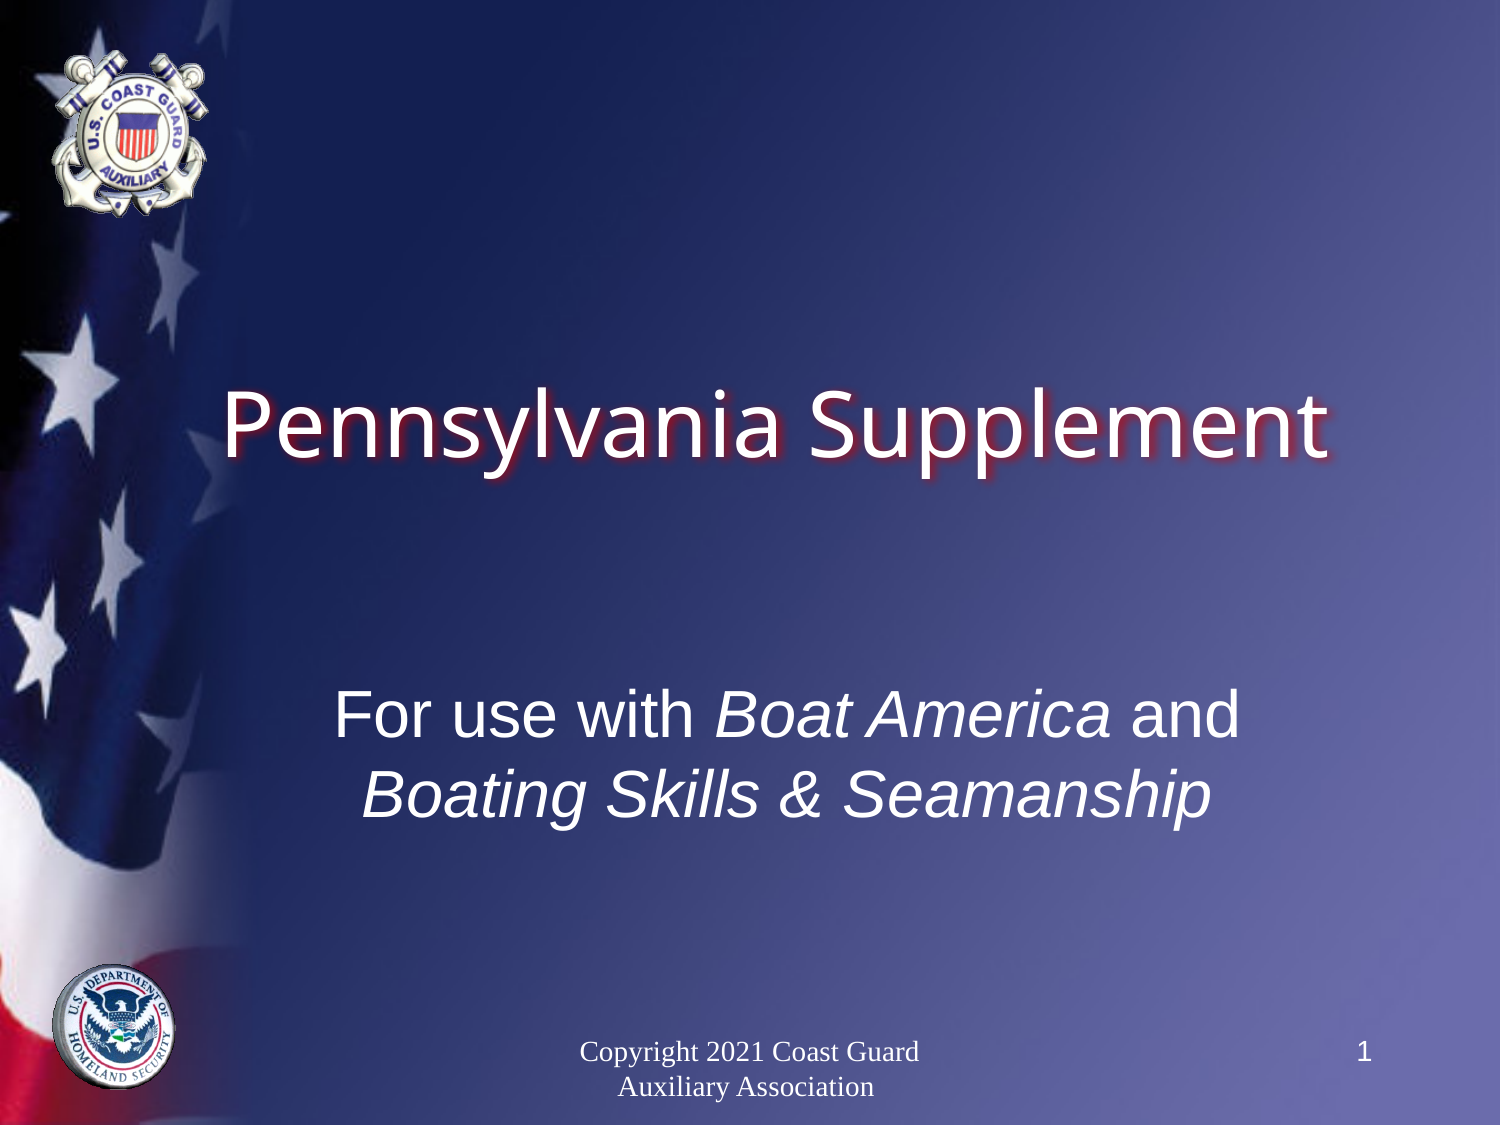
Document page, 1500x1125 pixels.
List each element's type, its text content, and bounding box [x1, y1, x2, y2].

footer Copyright 2021 Coast Guard Auxiliary Association [512, 1024, 988, 1103]
title Pennsylvania Supplement [137, 299, 1413, 542]
picture [0, 0, 1500, 1125]
slide_number 1 [1037, 1024, 1388, 1103]
subtitle For use with Boat America and Boating Skills & Seamanship [262, 663, 1313, 952]
